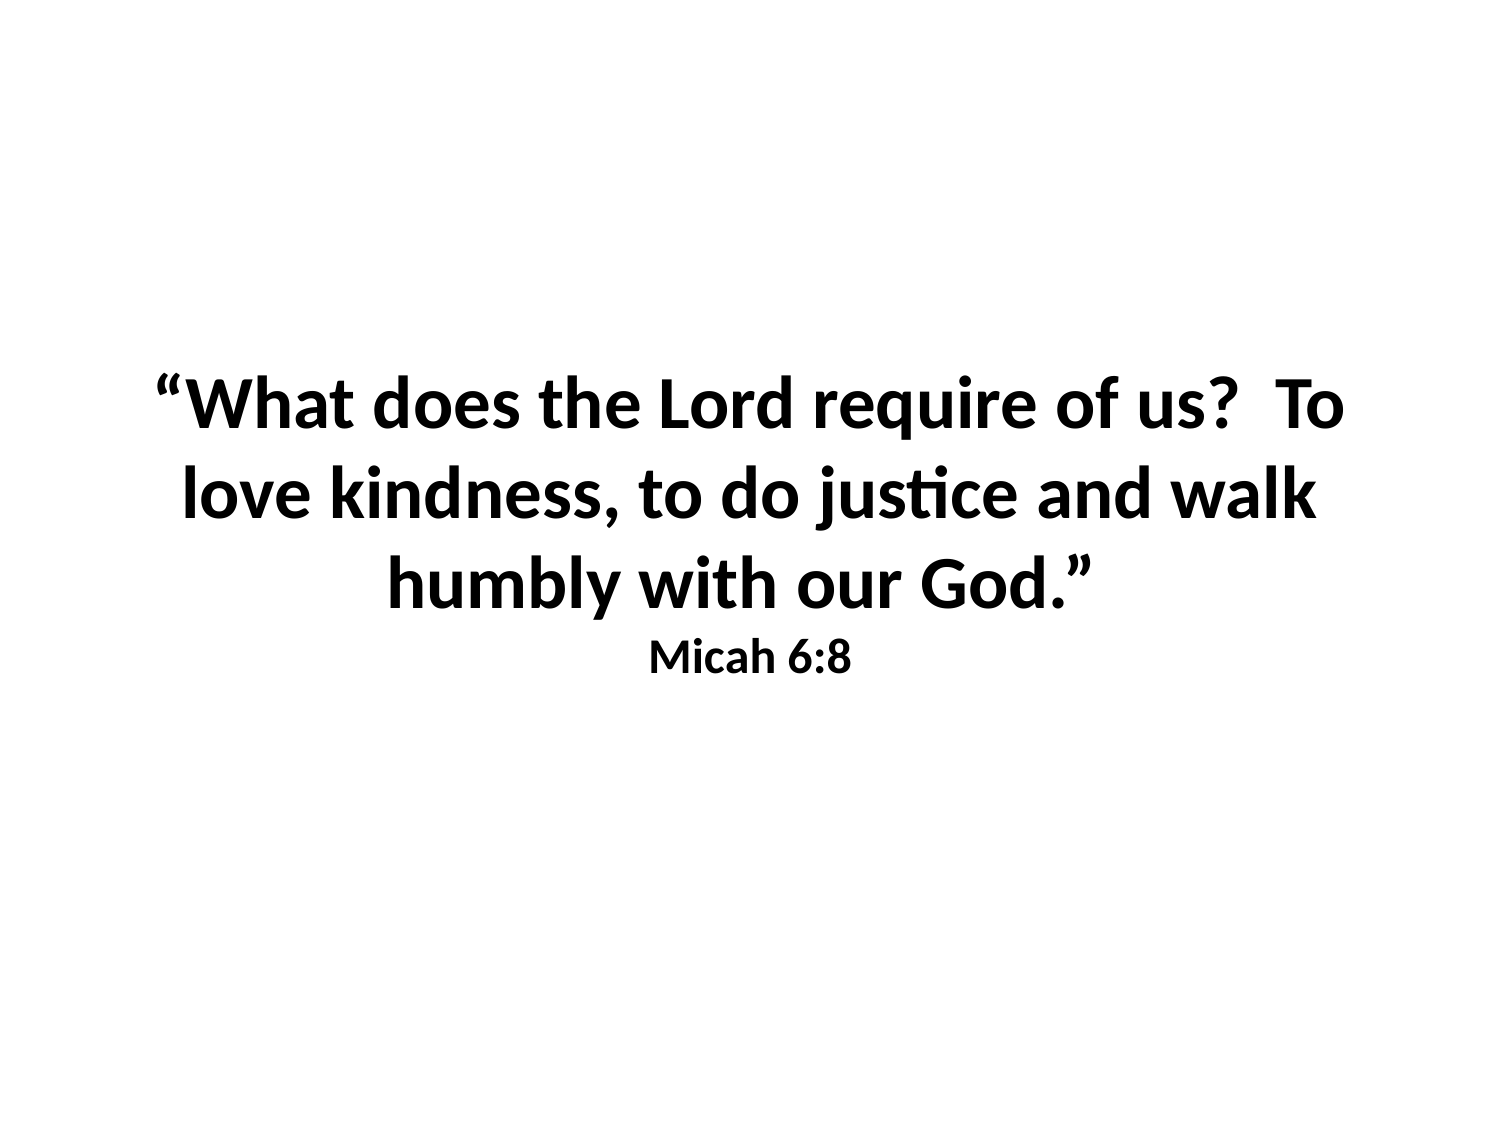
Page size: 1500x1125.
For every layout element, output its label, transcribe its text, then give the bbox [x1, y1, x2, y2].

title “What does the Lord require of us? To love kindness, to do justice and walk humbly with our God.” Micah 6:8 [75, 50, 1425, 1068]
